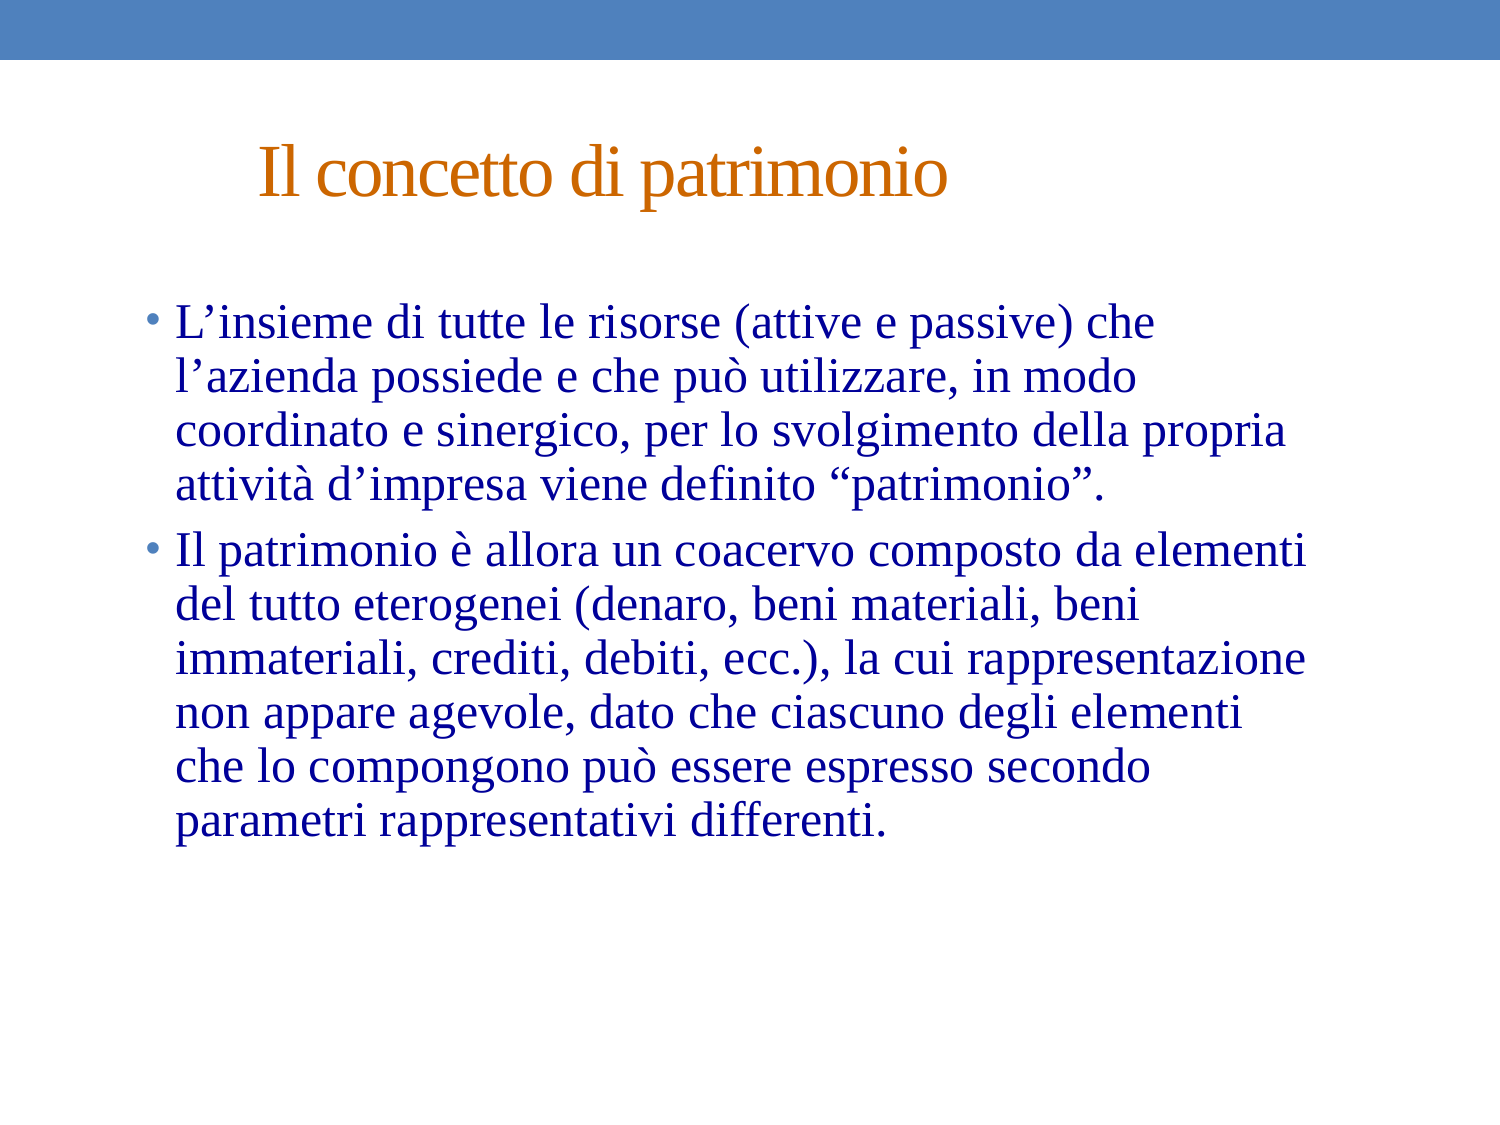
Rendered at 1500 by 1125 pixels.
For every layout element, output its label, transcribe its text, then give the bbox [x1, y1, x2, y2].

title Il concetto di patrimonio [242, 101, 1129, 231]
list L’insieme di tutte le risorse (attive e passive) che l’azienda possiede e che può utilizzare, in modo coordinato e sinergico, per lo svolgimento della propria attività d’impresa viene definito “patrimonio”. Il patrimonio è allora un coacervo composto da elementi del tutto eterogenei (denaro, beni materiali, beni immateriali, crediti, debiti, ecc.), la cui rappresentazione non appare agevole, dato che ciascuno degli elementi che lo compongono può essere espresso secondo parametri rappresentativi differenti. [130, 287, 1327, 889]
